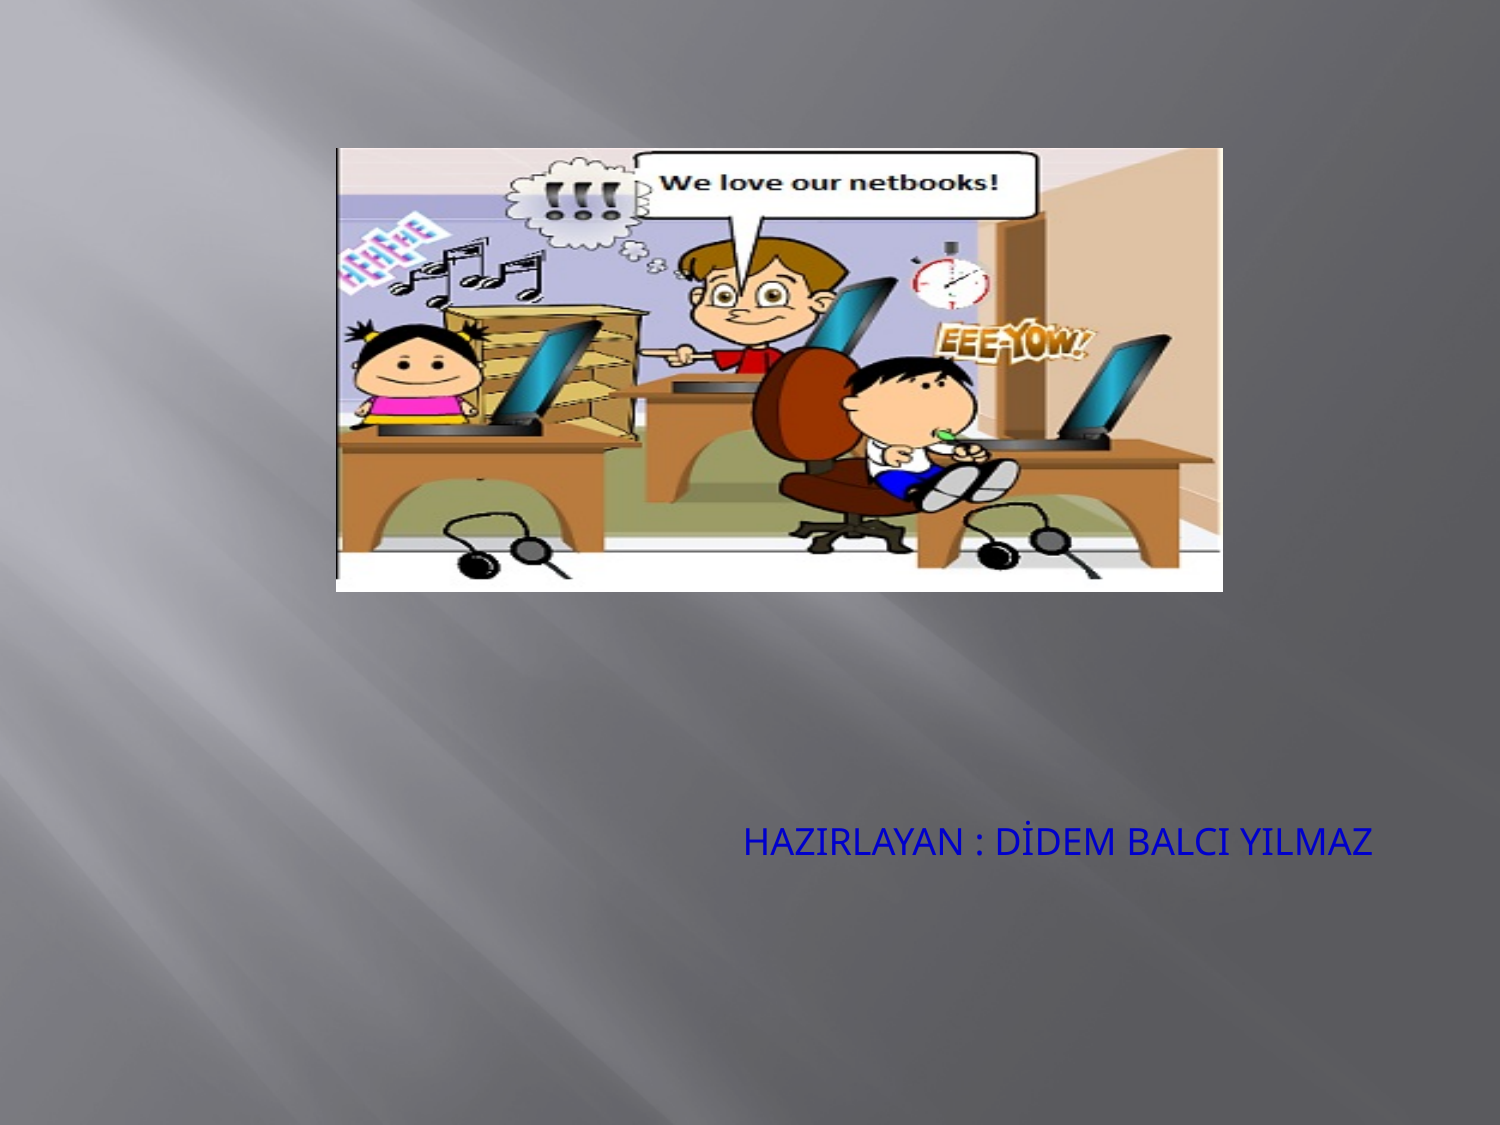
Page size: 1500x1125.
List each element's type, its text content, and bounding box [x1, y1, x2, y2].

text_box HAZIRLAYAN : DİDEM BALCI YILMAZ [250, 810, 1389, 871]
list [336, 148, 1223, 592]
